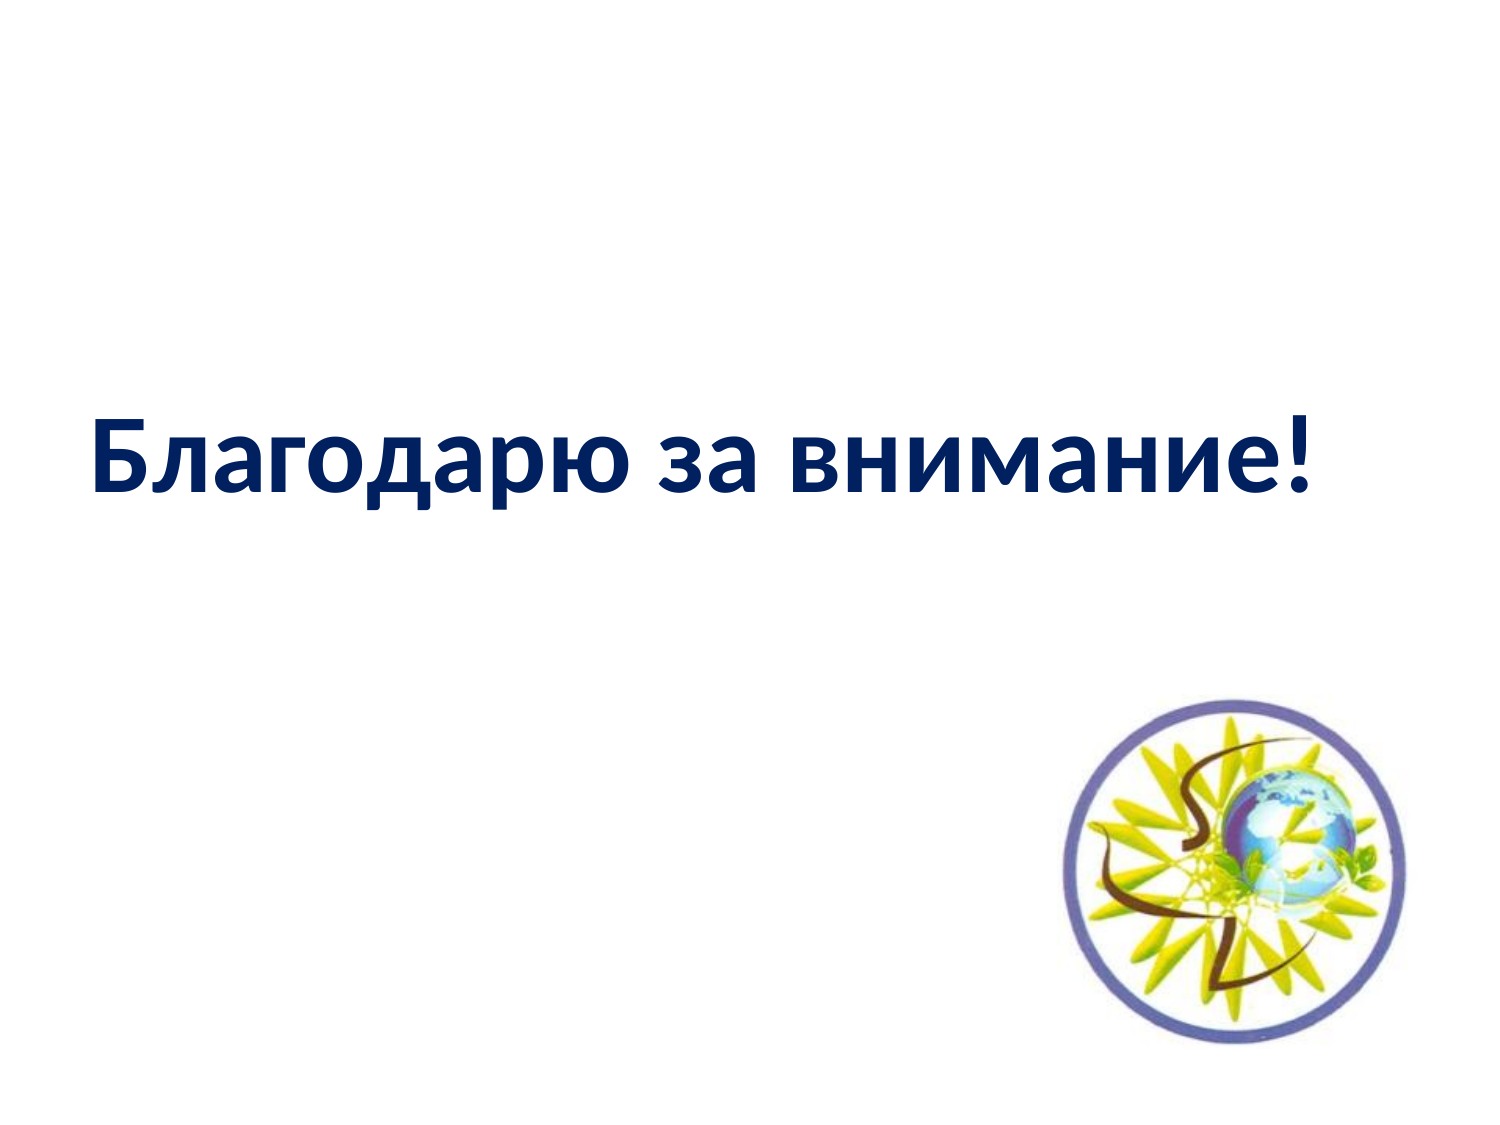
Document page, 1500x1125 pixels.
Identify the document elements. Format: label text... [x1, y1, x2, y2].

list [1056, 694, 1417, 1049]
title Благодарю за внимание! [29, 420, 1380, 609]
